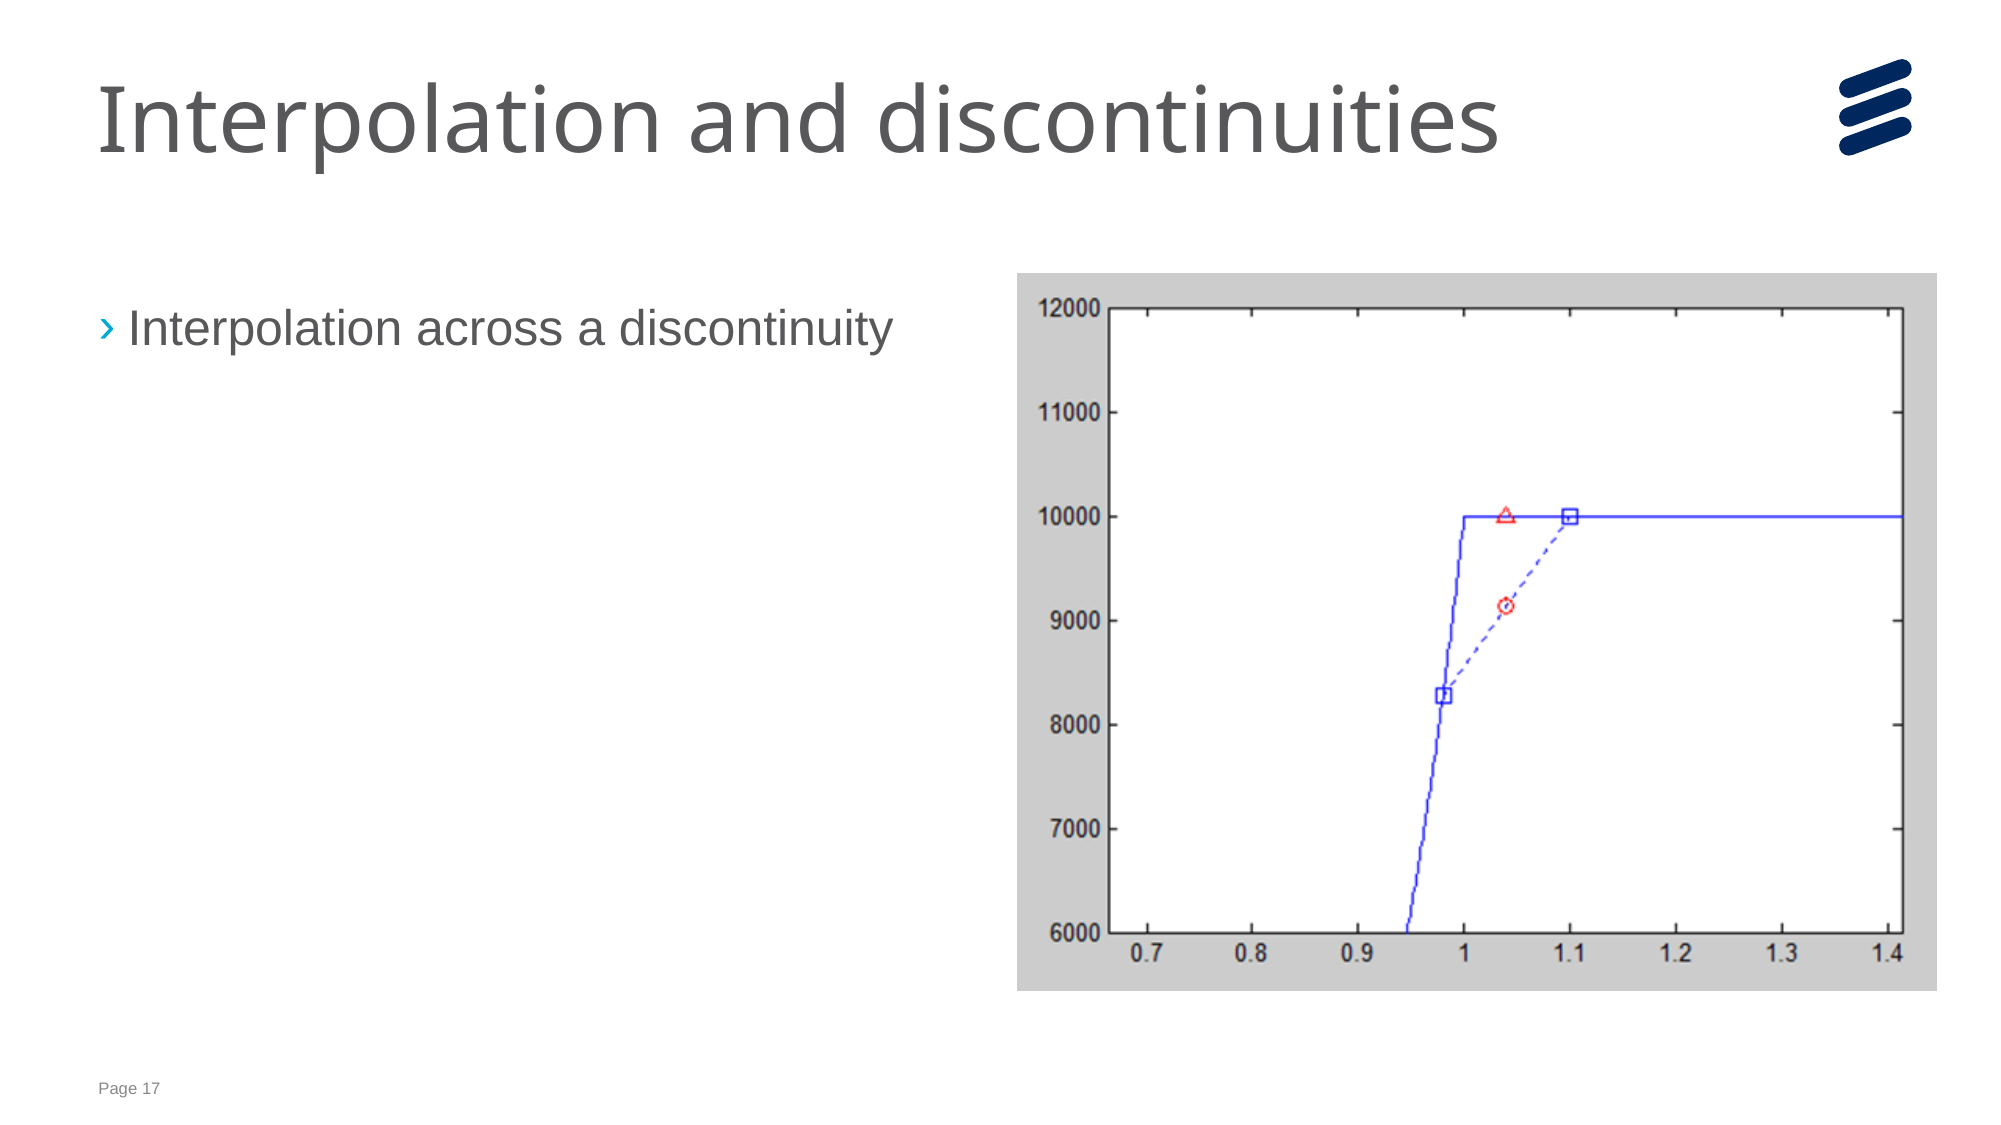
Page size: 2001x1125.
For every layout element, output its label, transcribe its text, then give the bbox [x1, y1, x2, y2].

title Interpolation and discontinuities [86, 39, 1726, 218]
picture [1017, 272, 1937, 991]
list Interpolation across a discontinuity [86, 295, 955, 928]
